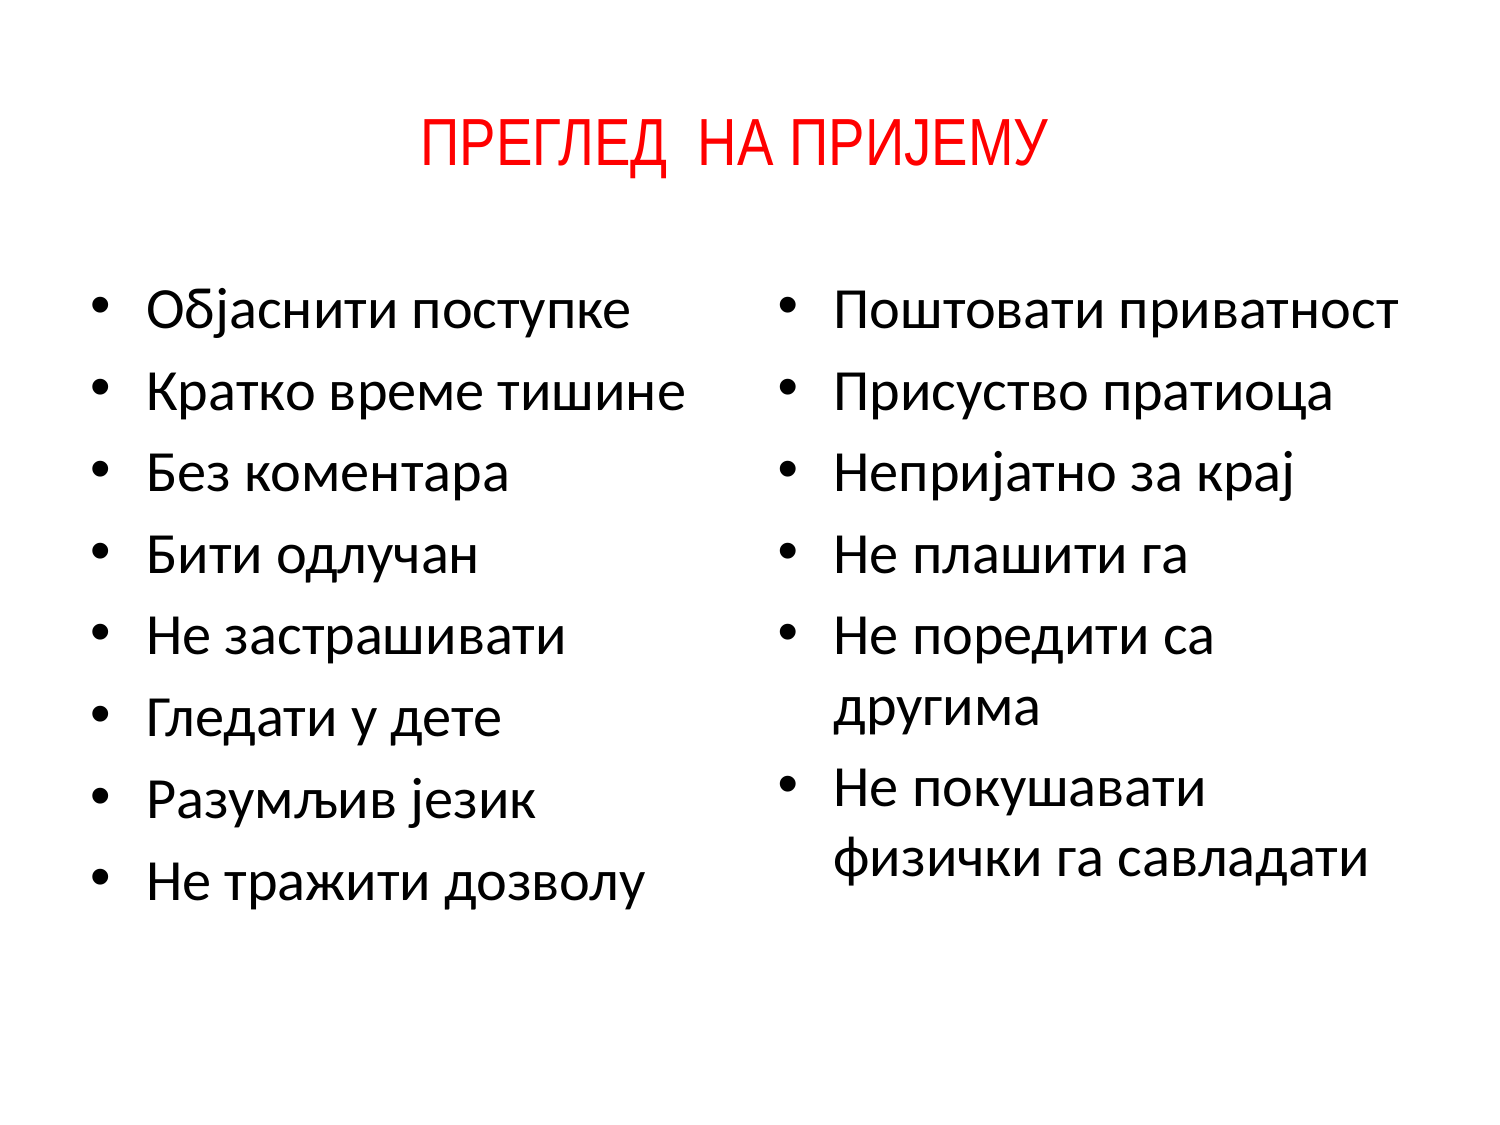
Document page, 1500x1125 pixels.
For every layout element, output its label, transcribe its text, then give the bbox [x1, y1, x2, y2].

list Поштовати приватност Присуство пратиоца Непријатно за крај Не плашити га Не поредити са другима Не покушавати физички га савладати [762, 262, 1425, 1005]
title ПРЕГЛЕД НА ПРИЈЕМУ [75, 45, 1425, 233]
list Објаснити поступке Кратко време тишине Без коментара Бити одлучан Не застрашивати Гледати у дете Разумљив језик Не тражити дозволу [75, 262, 738, 1005]
